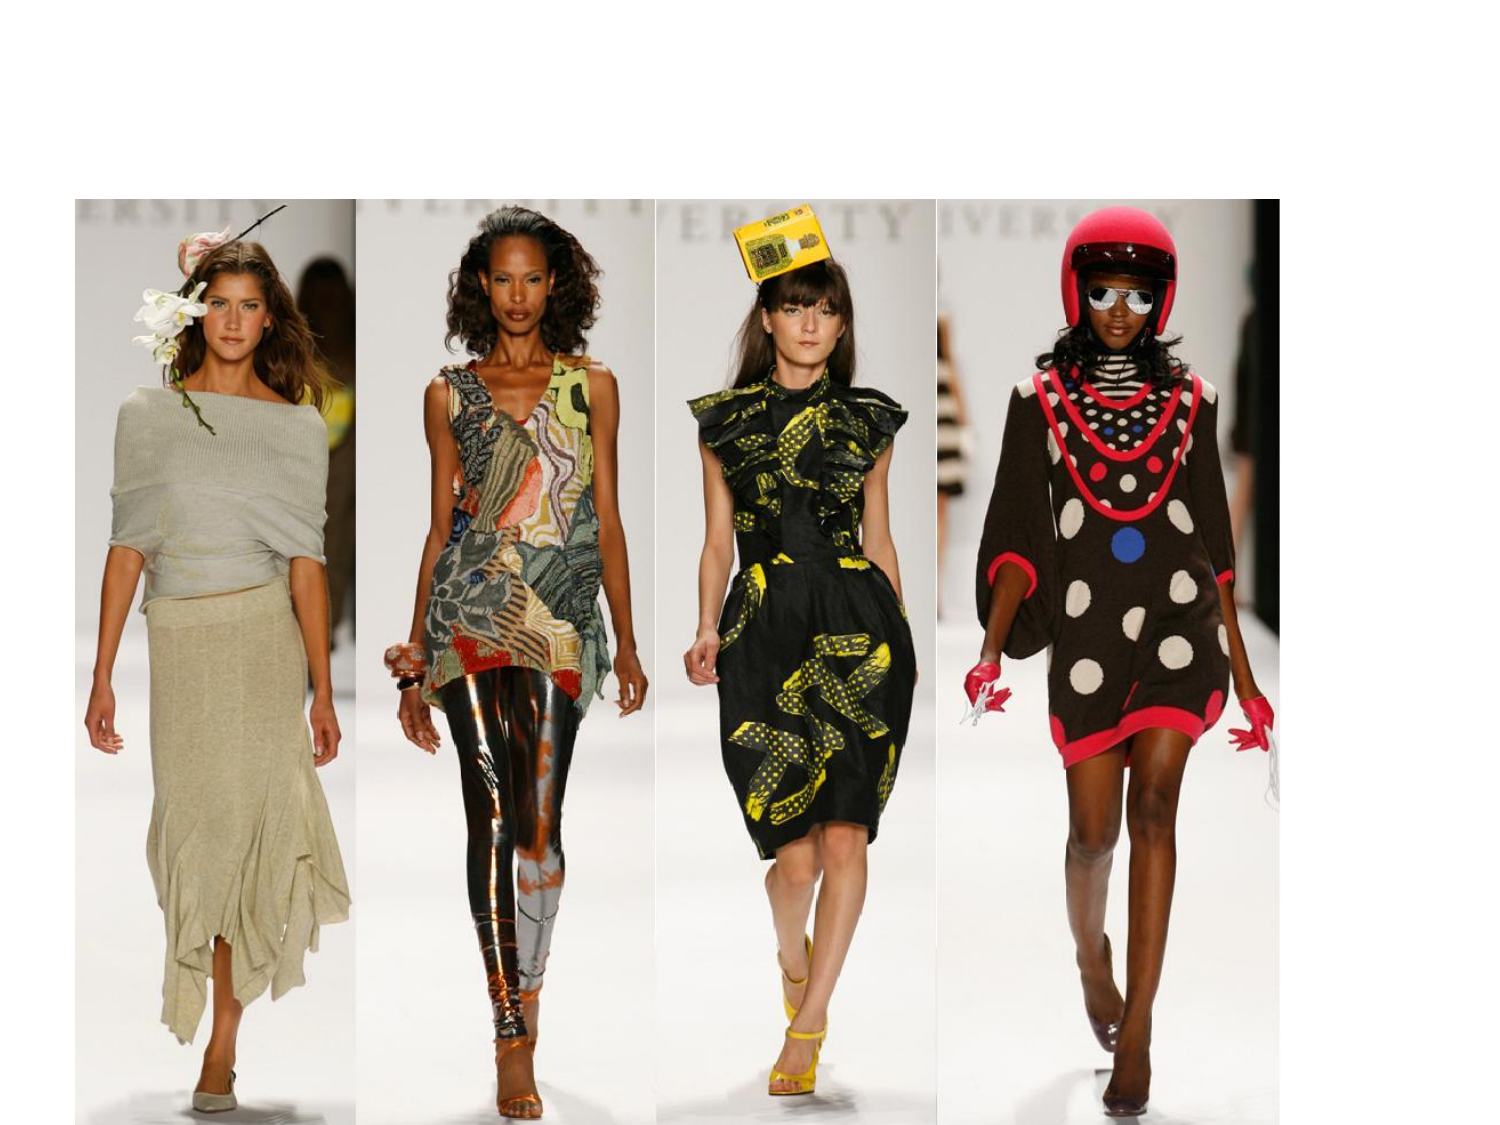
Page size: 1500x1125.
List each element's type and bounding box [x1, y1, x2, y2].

picture [74, 199, 1282, 1125]
